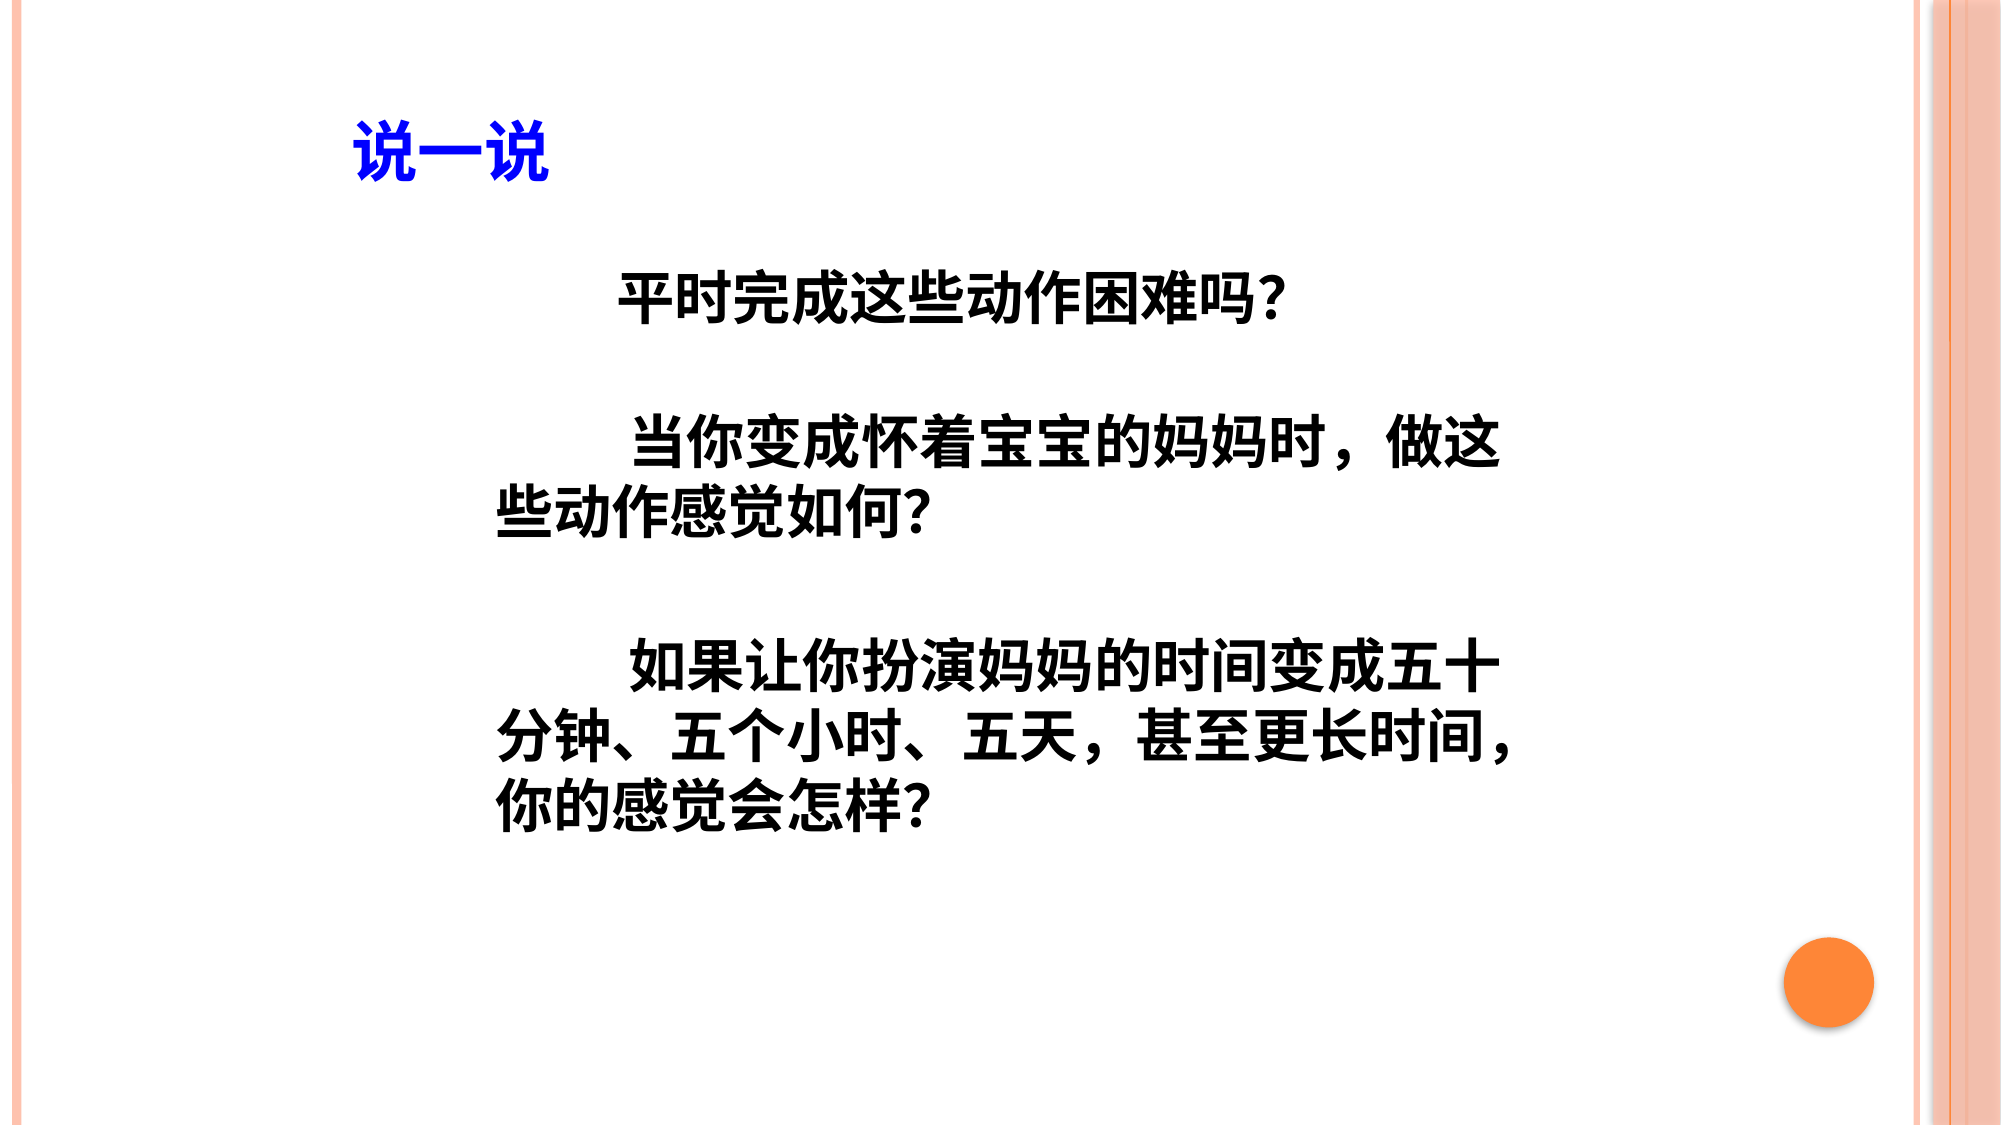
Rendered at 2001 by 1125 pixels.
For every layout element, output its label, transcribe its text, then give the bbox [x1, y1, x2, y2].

text_box 当你变成怀着宝宝的妈妈时，做这些动作感觉如何？ [480, 397, 1532, 553]
text_box 如果让你扮演妈妈的时间变成五十分钟、五个小时、五天，甚至更长时间，你的感觉会怎样？ [480, 621, 1556, 847]
text_box 说一说 [336, 102, 567, 197]
text_box 平时完成这些动作困难吗？ [601, 253, 1331, 339]
